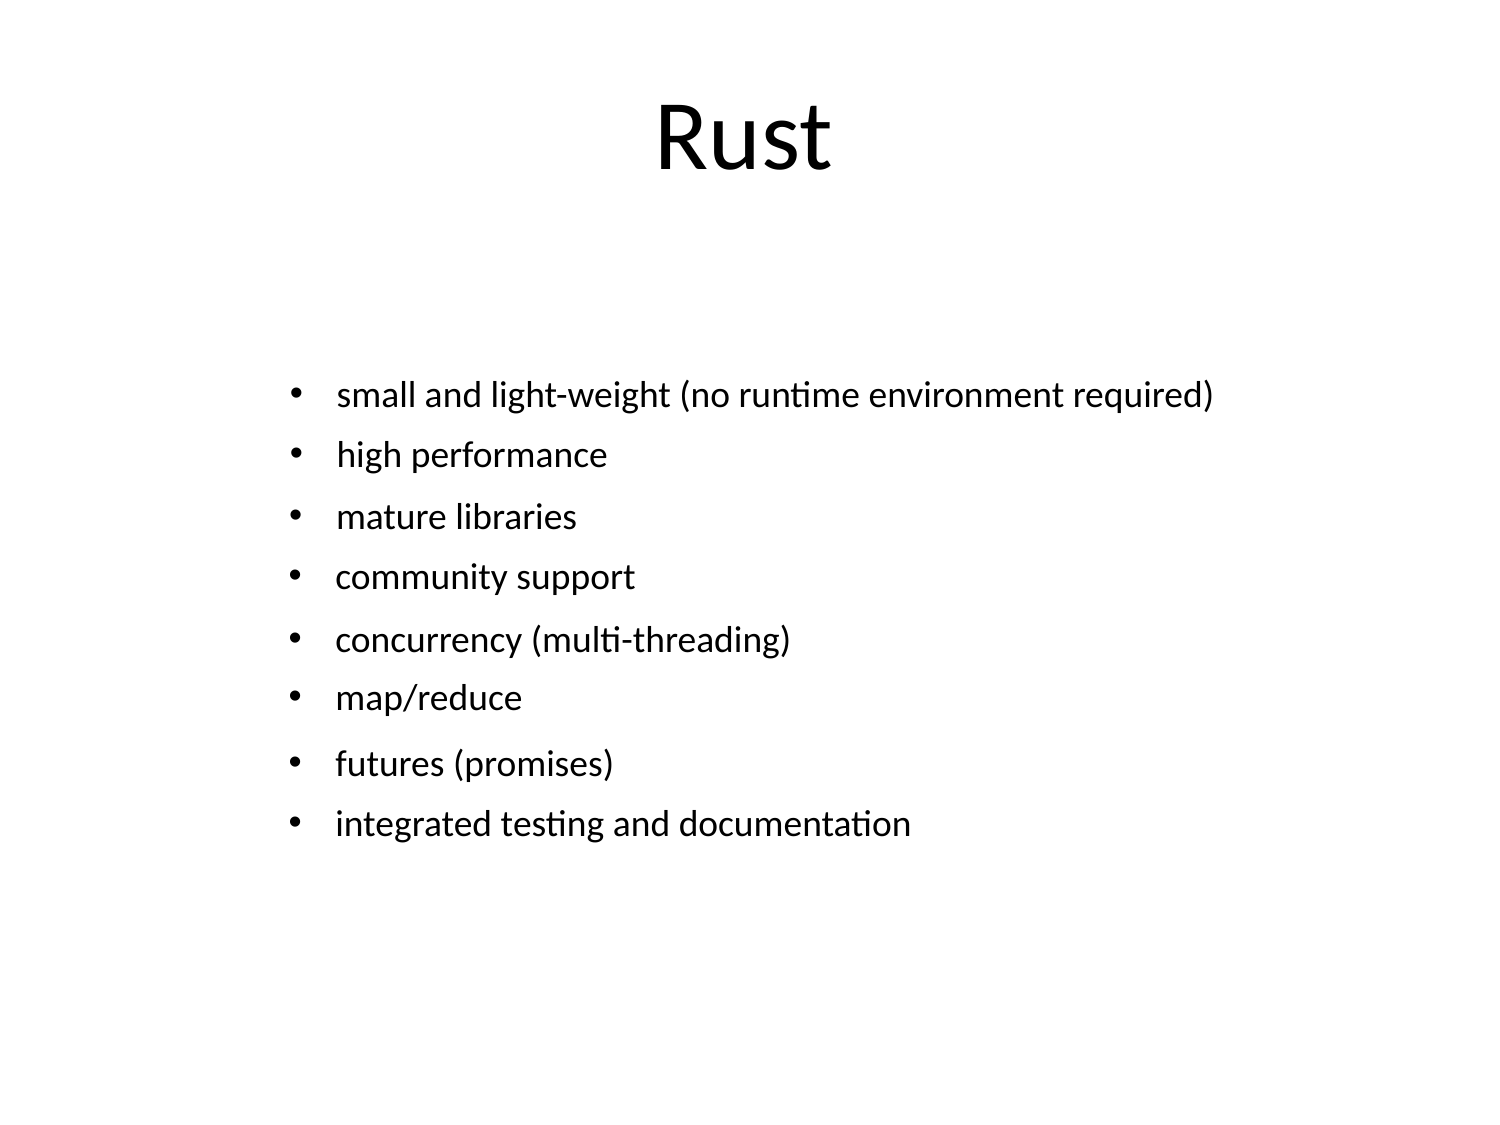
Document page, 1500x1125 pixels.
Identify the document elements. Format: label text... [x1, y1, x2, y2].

text_box mature libraries [274, 484, 1200, 545]
text_box high performance [275, 423, 1200, 483]
text_box community support [273, 544, 1199, 605]
text_box map/reduce [273, 665, 1199, 726]
text_box Rust [74, 62, 1413, 198]
text_box small and light-weight (no runtime environment required) [274, 362, 1250, 423]
text_box integrated testing and documentation [273, 791, 1199, 852]
text_box futures (promises) [273, 731, 1199, 791]
text_box concurrency (multi-threading) [273, 607, 1199, 665]
